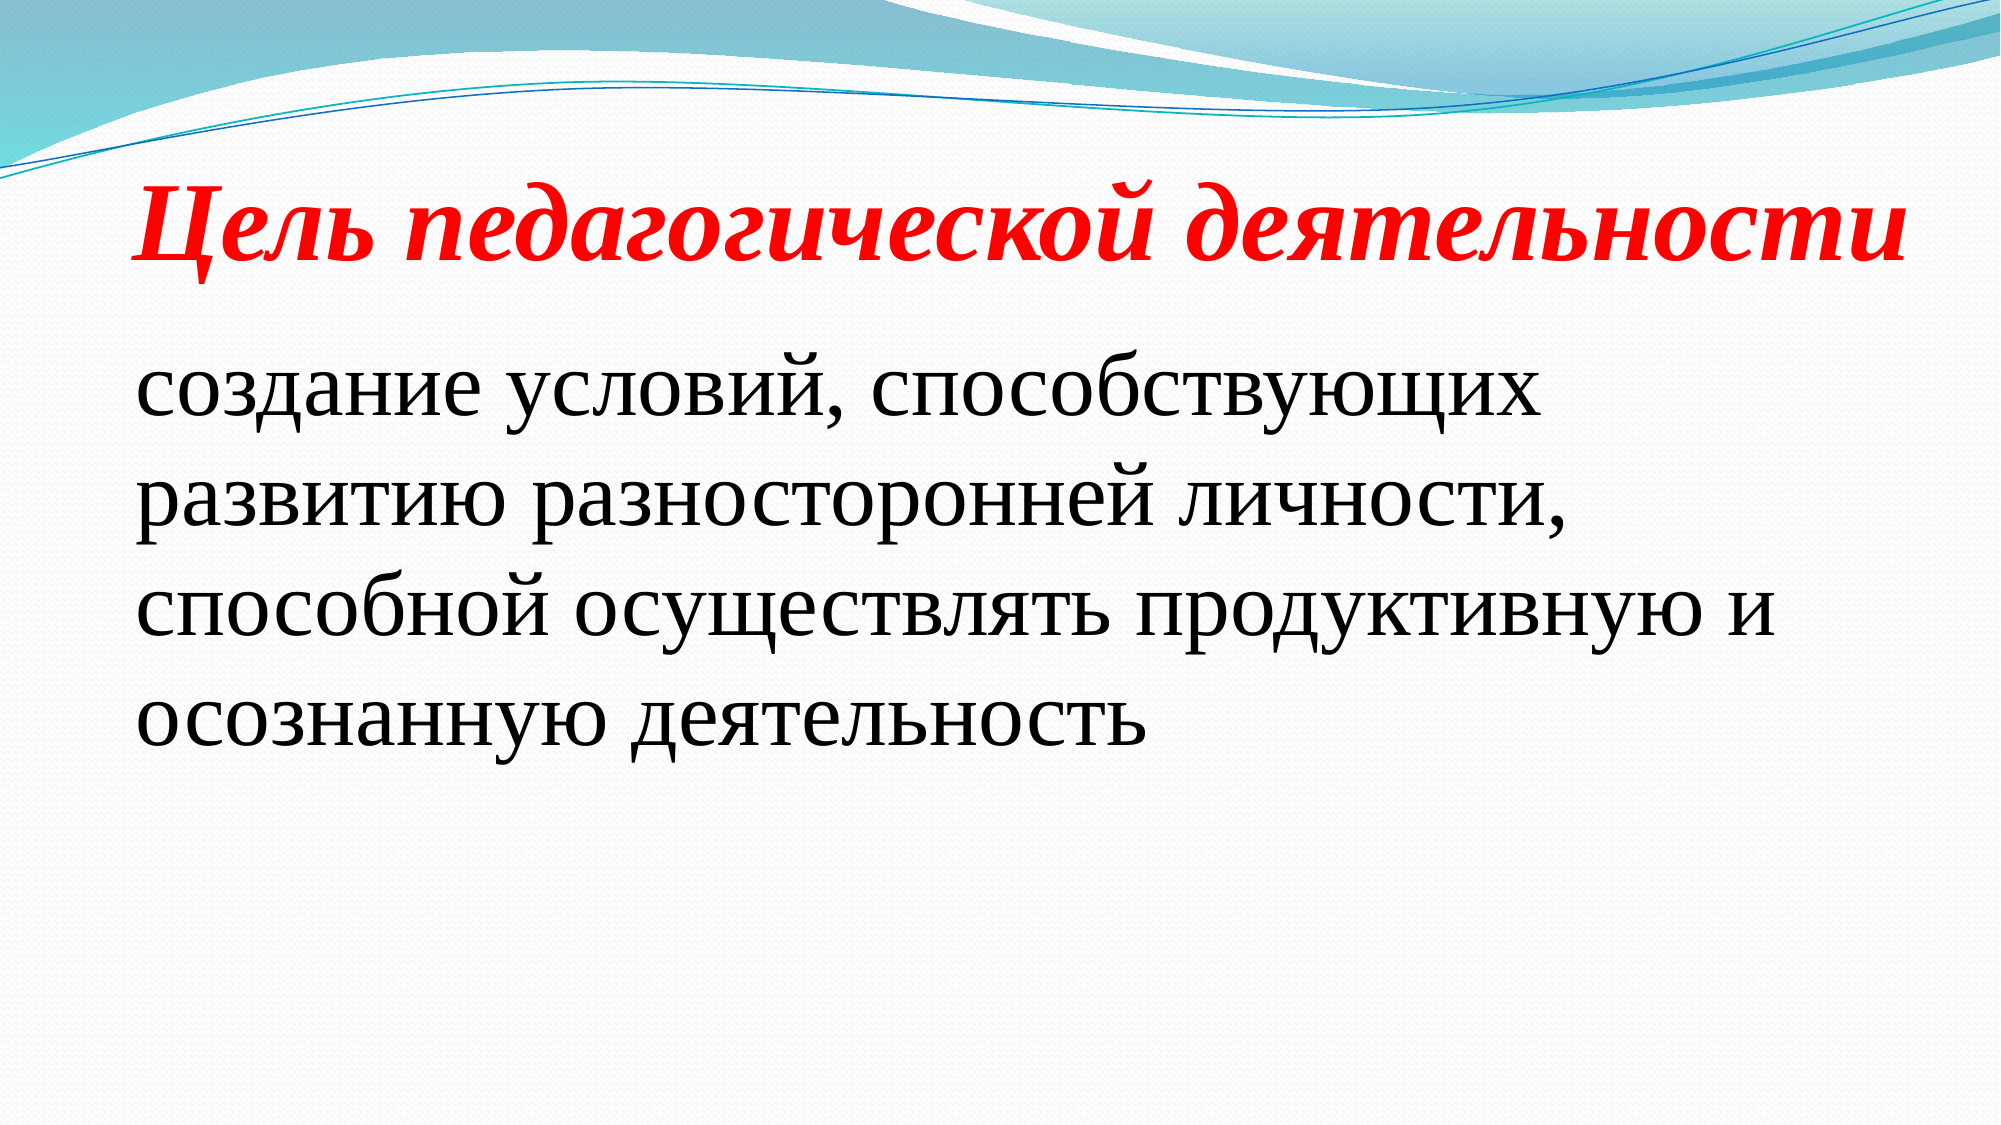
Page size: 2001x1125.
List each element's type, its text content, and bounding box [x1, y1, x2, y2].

text_box создание условий, способствующих развитию разносторонней личности, способной осуществлять продуктивную и осознанную деятельность [121, 316, 1953, 771]
text_box Цель педагогической деятельности [117, 140, 1954, 291]
